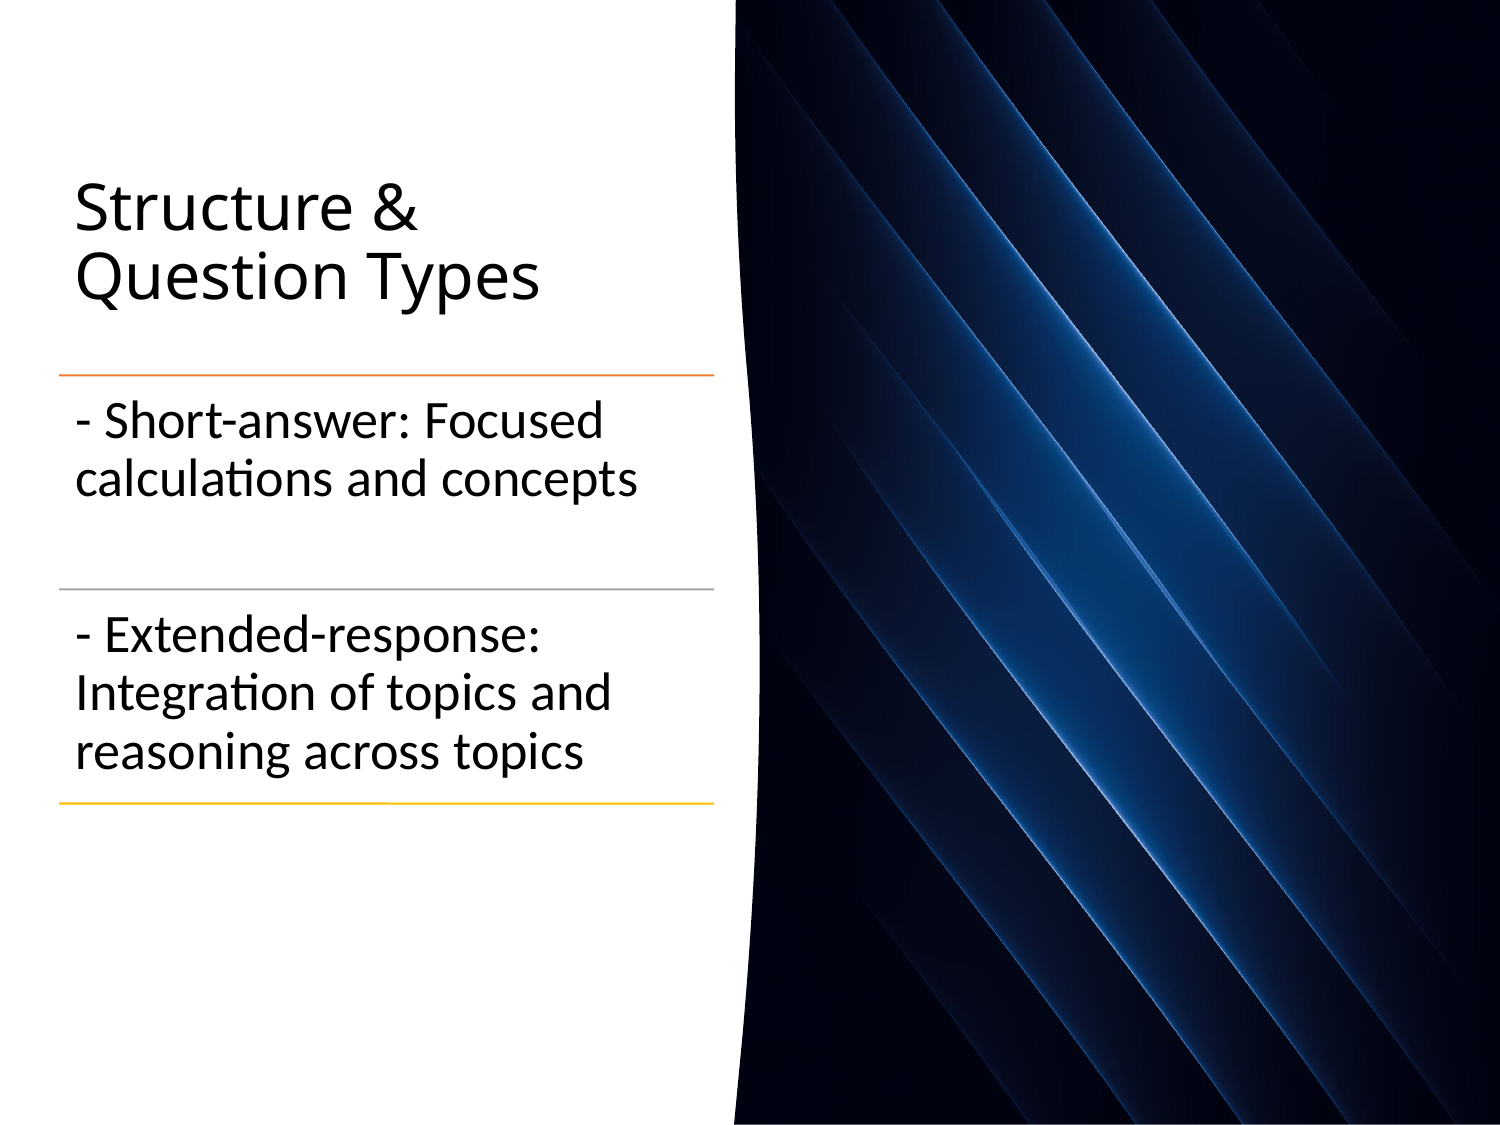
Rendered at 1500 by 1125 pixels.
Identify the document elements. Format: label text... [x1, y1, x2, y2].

picture [733, 0, 1500, 1125]
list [59, 374, 715, 1018]
title Structure & Question Types [59, 53, 715, 322]
